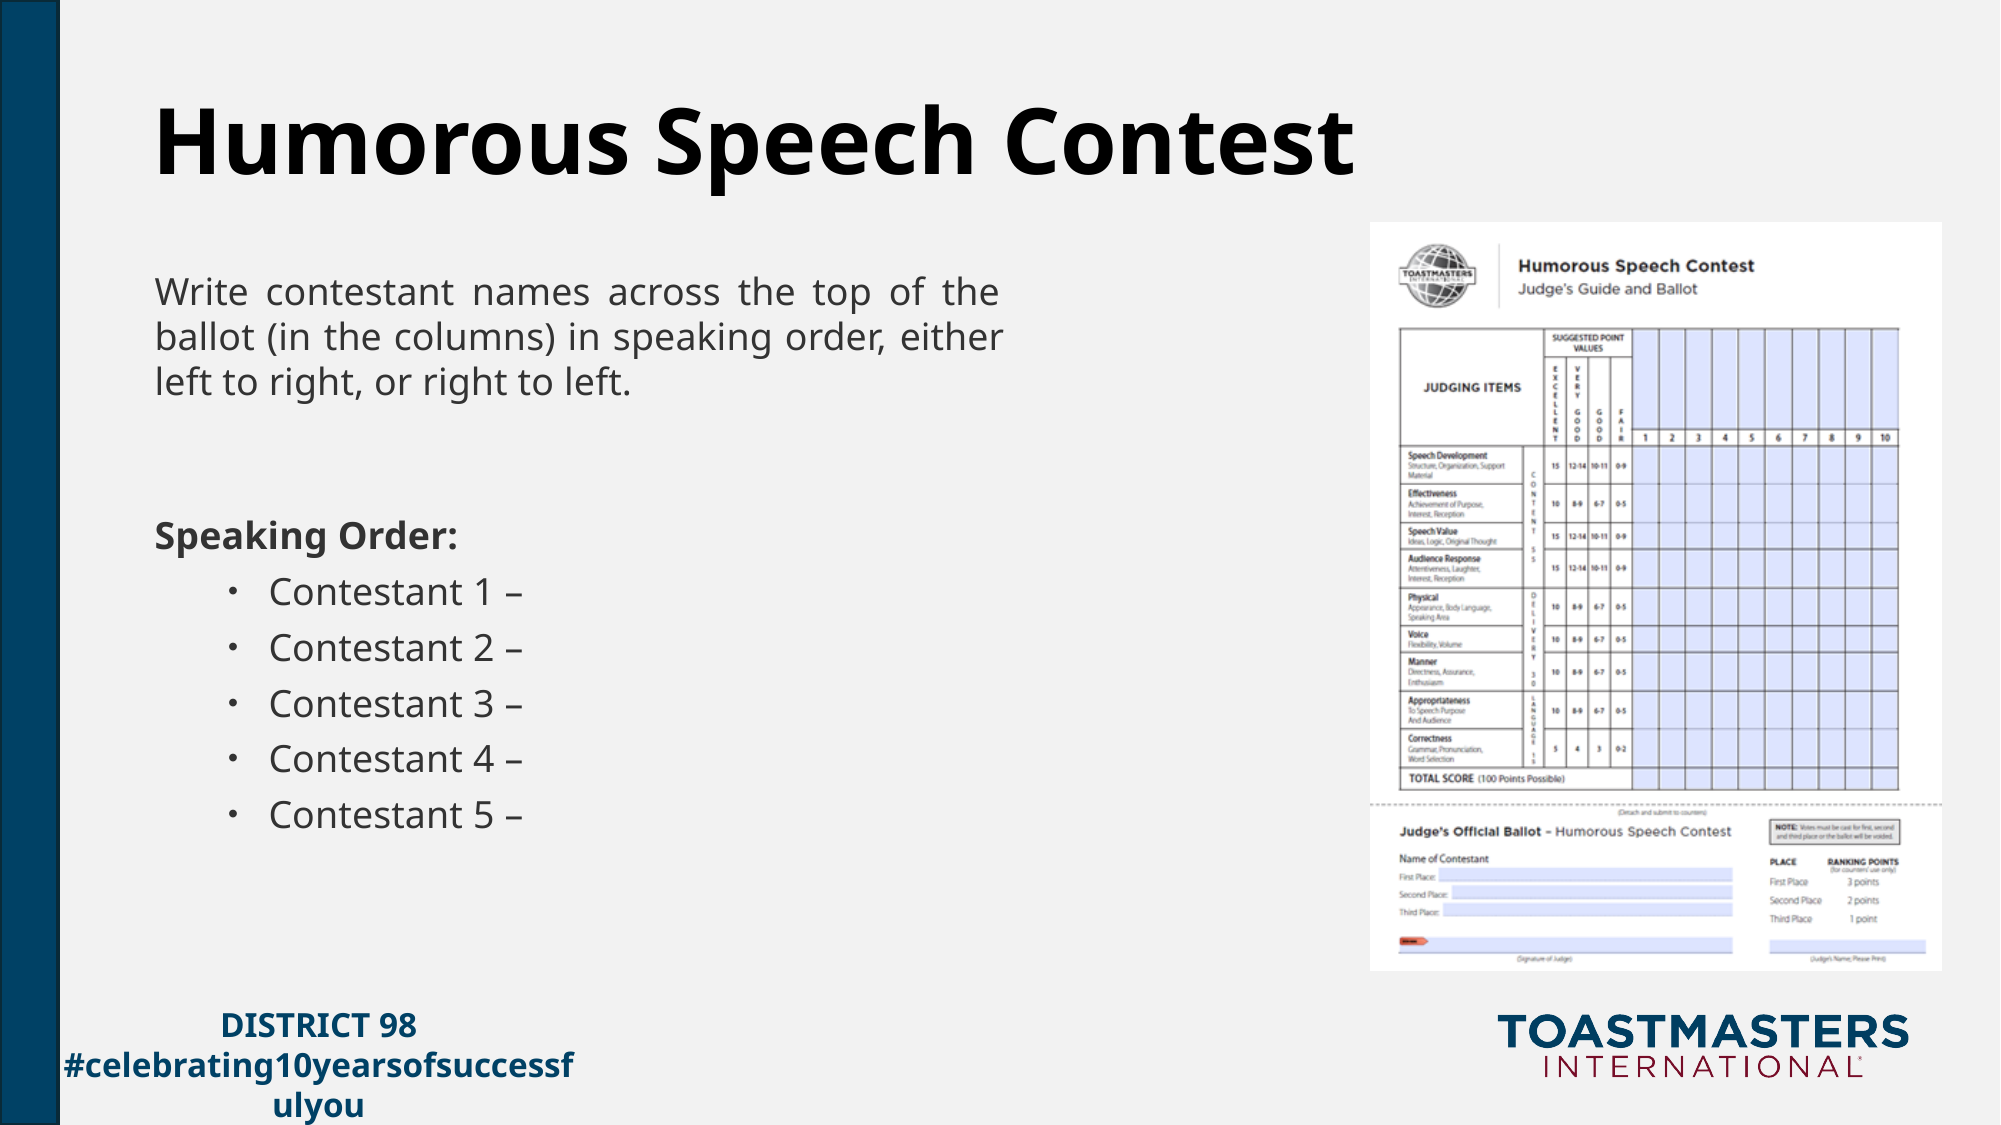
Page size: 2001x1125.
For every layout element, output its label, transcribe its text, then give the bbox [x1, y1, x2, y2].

text_box DISTRICT 98 #celebrating10yearsofsuccessfulyou [40, 996, 598, 1125]
picture [1370, 222, 2000, 1125]
list Write contestant names across the top of the ballot (in the columns) in speaking order, either left to right, or right to left. Speaking Order: Contestant 1 – Contestant 2 – Contestant 3 – Contestant 4 – Contestant 5 – [137, 260, 1033, 950]
title Humorous Speech Contest [137, 59, 1944, 229]
text_box [0, 0, 60, 1125]
